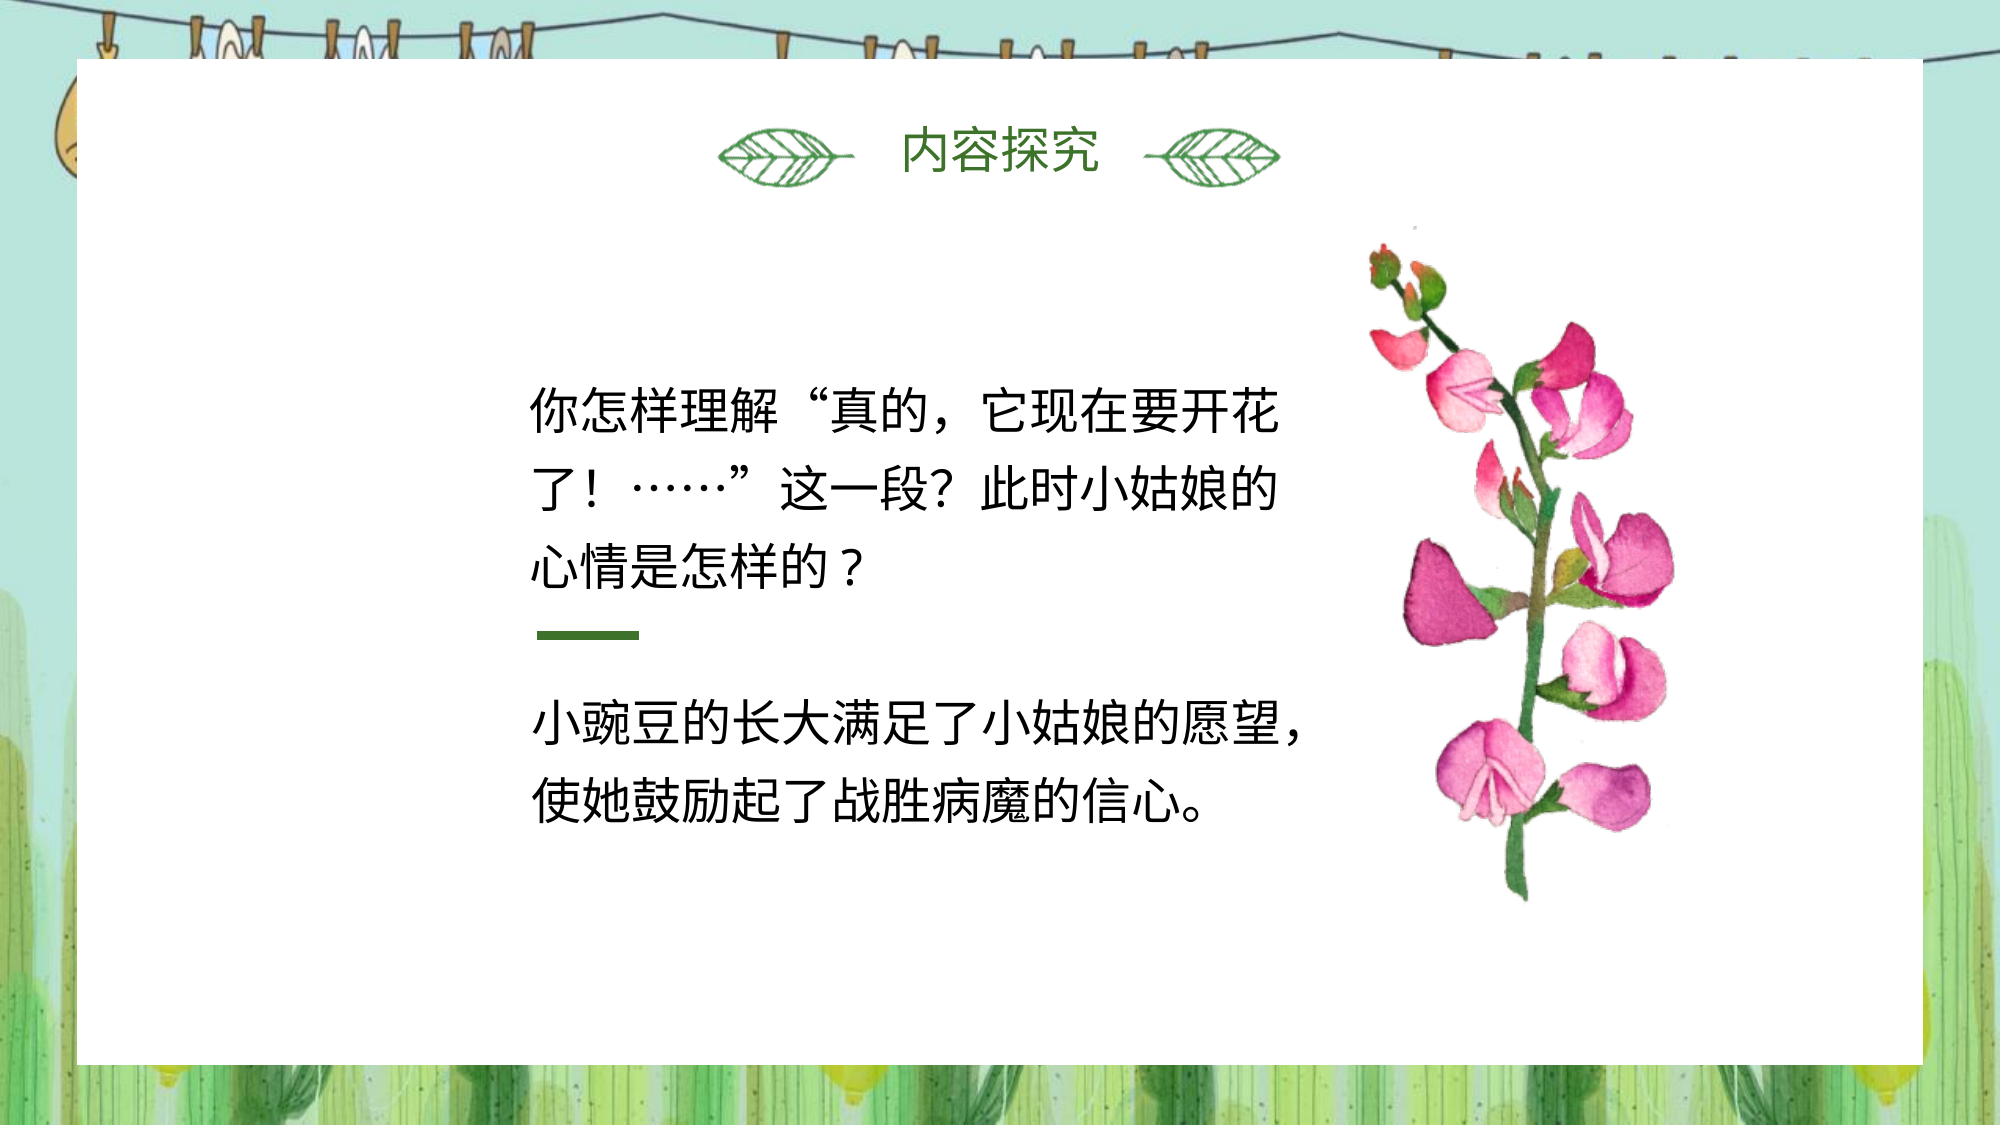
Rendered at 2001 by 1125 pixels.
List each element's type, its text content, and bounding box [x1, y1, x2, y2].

text_box 小豌豆的长大满足了小姑娘的愿望，使她鼓励起了战胜病魔的信心。 [516, 666, 1291, 838]
list 内容探究 [879, 118, 1120, 201]
text_box 你怎样理解“真的，它现在要开花了！……”这一段？此时小姑娘的心情是怎样的? [515, 353, 1291, 603]
picture [0, 0, 2000, 1125]
